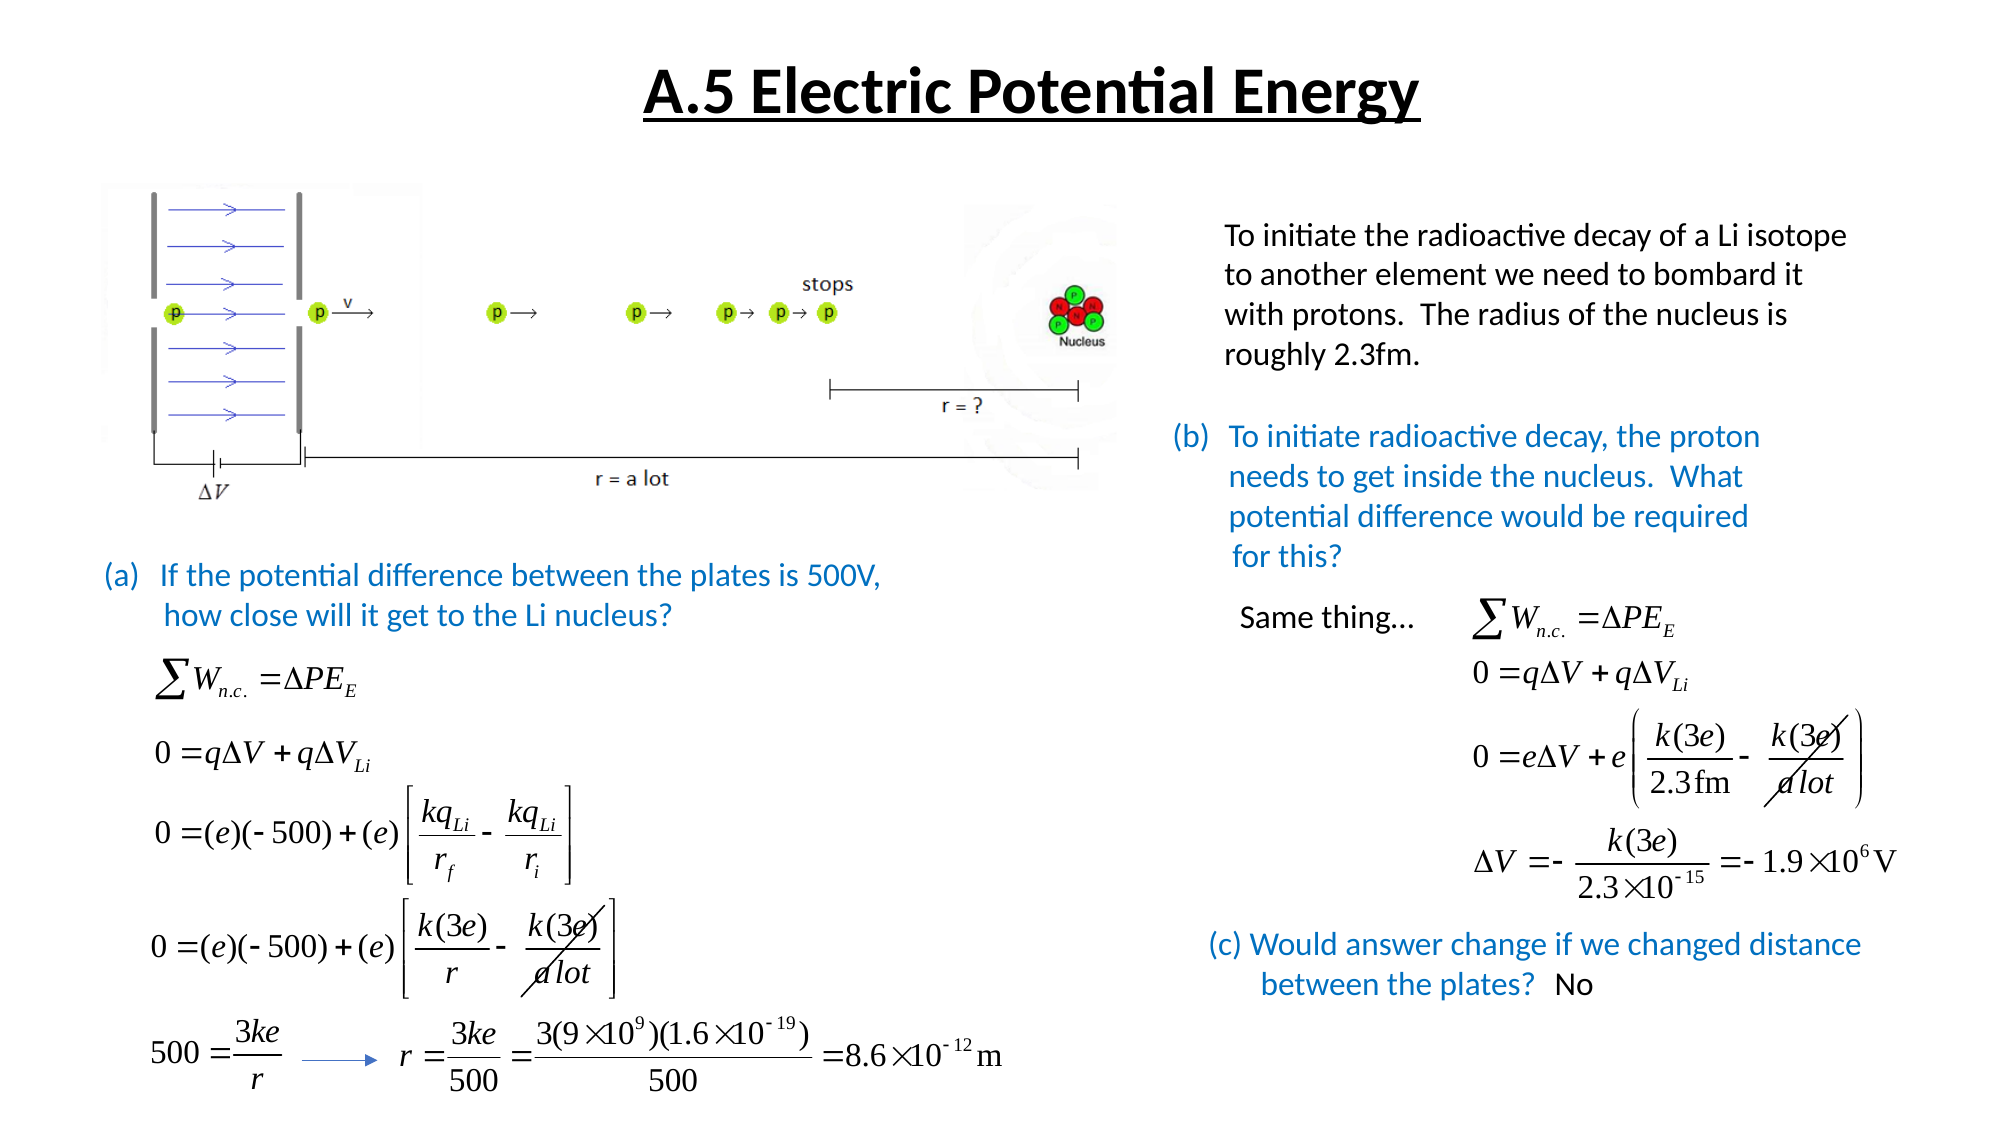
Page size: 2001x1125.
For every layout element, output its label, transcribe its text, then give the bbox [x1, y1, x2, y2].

text_box If the potential difference between the plates is 500V, how close will it get to the Li nucleus? [88, 545, 905, 641]
text_box A.5 Electric Potential Energy [628, 48, 1626, 150]
text_box Same thing… [1225, 587, 1430, 643]
text_box To initiate radioactive decay, the proton needs to get inside the nucleus. What potential difference would be required for this? [1157, 407, 1779, 582]
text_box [150, 780, 583, 890]
text_box (c) Would answer change if we changed distance between the plates? [1193, 914, 1885, 1010]
text_box No [1539, 954, 1609, 1010]
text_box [393, 1007, 1010, 1100]
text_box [150, 730, 378, 780]
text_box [1468, 593, 1904, 905]
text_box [101, 183, 1128, 520]
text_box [150, 653, 364, 709]
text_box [146, 1010, 288, 1097]
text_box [146, 890, 629, 1008]
text_box To initiate the radioactive decay of a Li isotope to another element we need to bombard it with protons. The radius of the nucleus is roughly 2.3fm. [1209, 205, 1869, 380]
